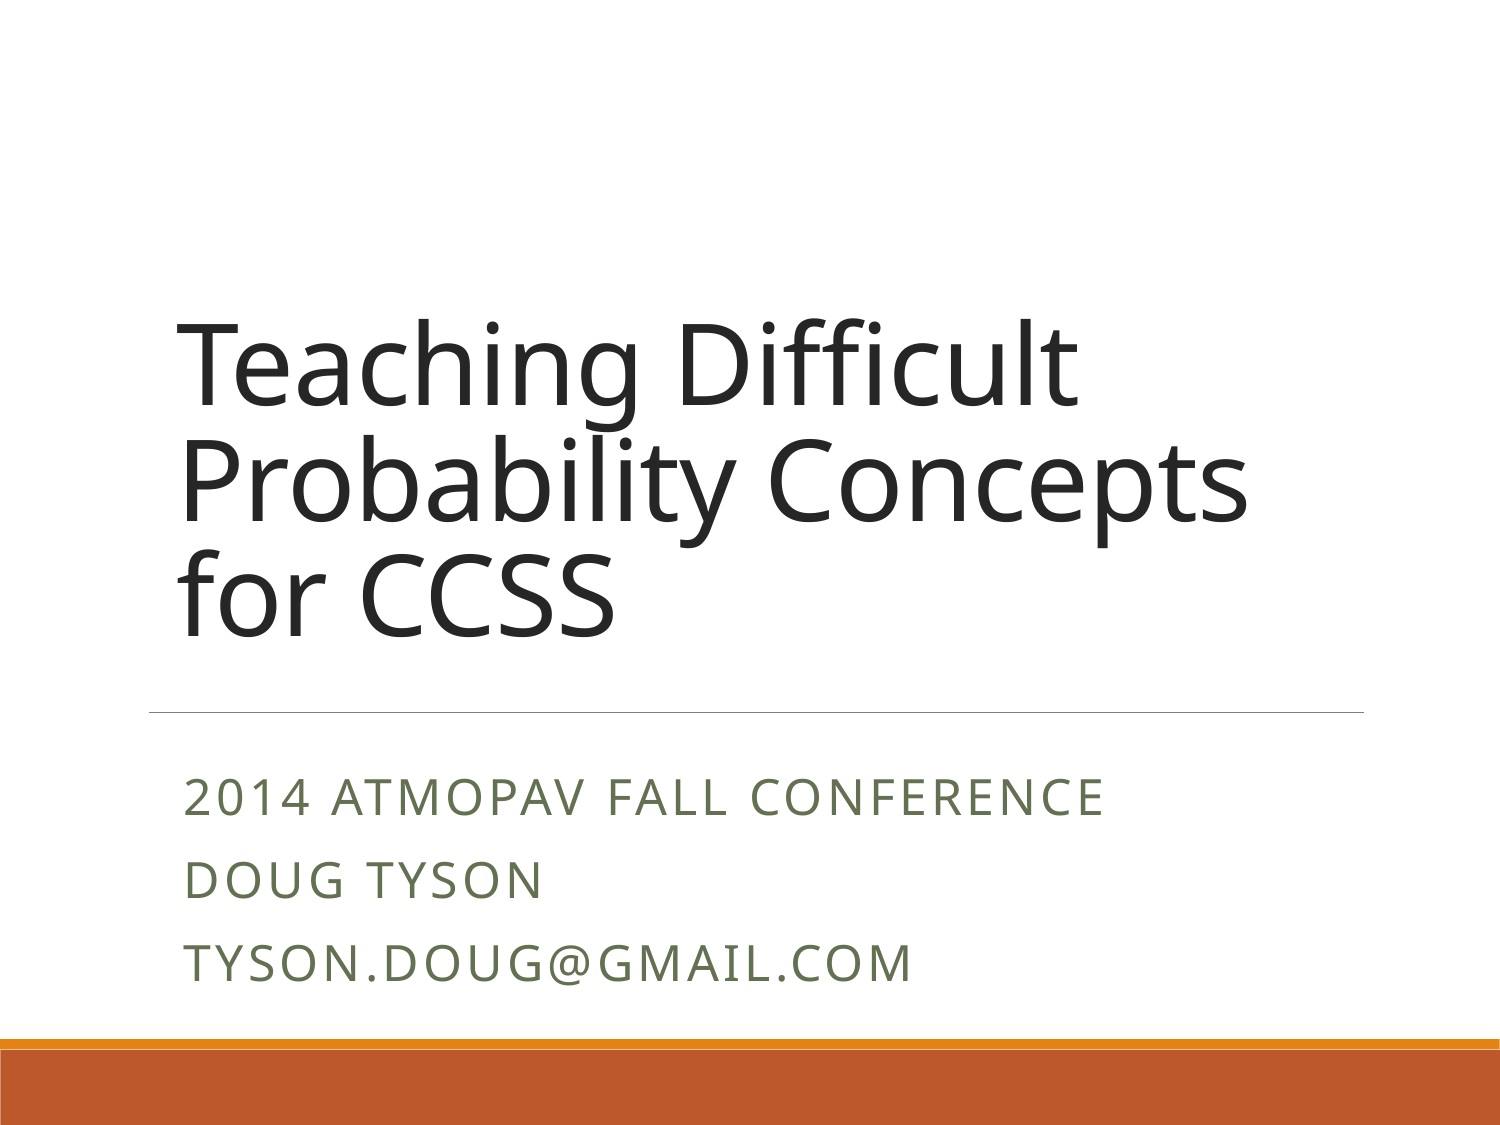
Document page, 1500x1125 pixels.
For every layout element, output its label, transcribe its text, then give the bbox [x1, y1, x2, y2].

title Teaching Difficult Probability Concepts for CCSS [161, 296, 1437, 668]
subtitle 2014 ATMOPAV FALL Conference Doug Tyson tyson.doug@gmail.com [168, 764, 1444, 1053]
